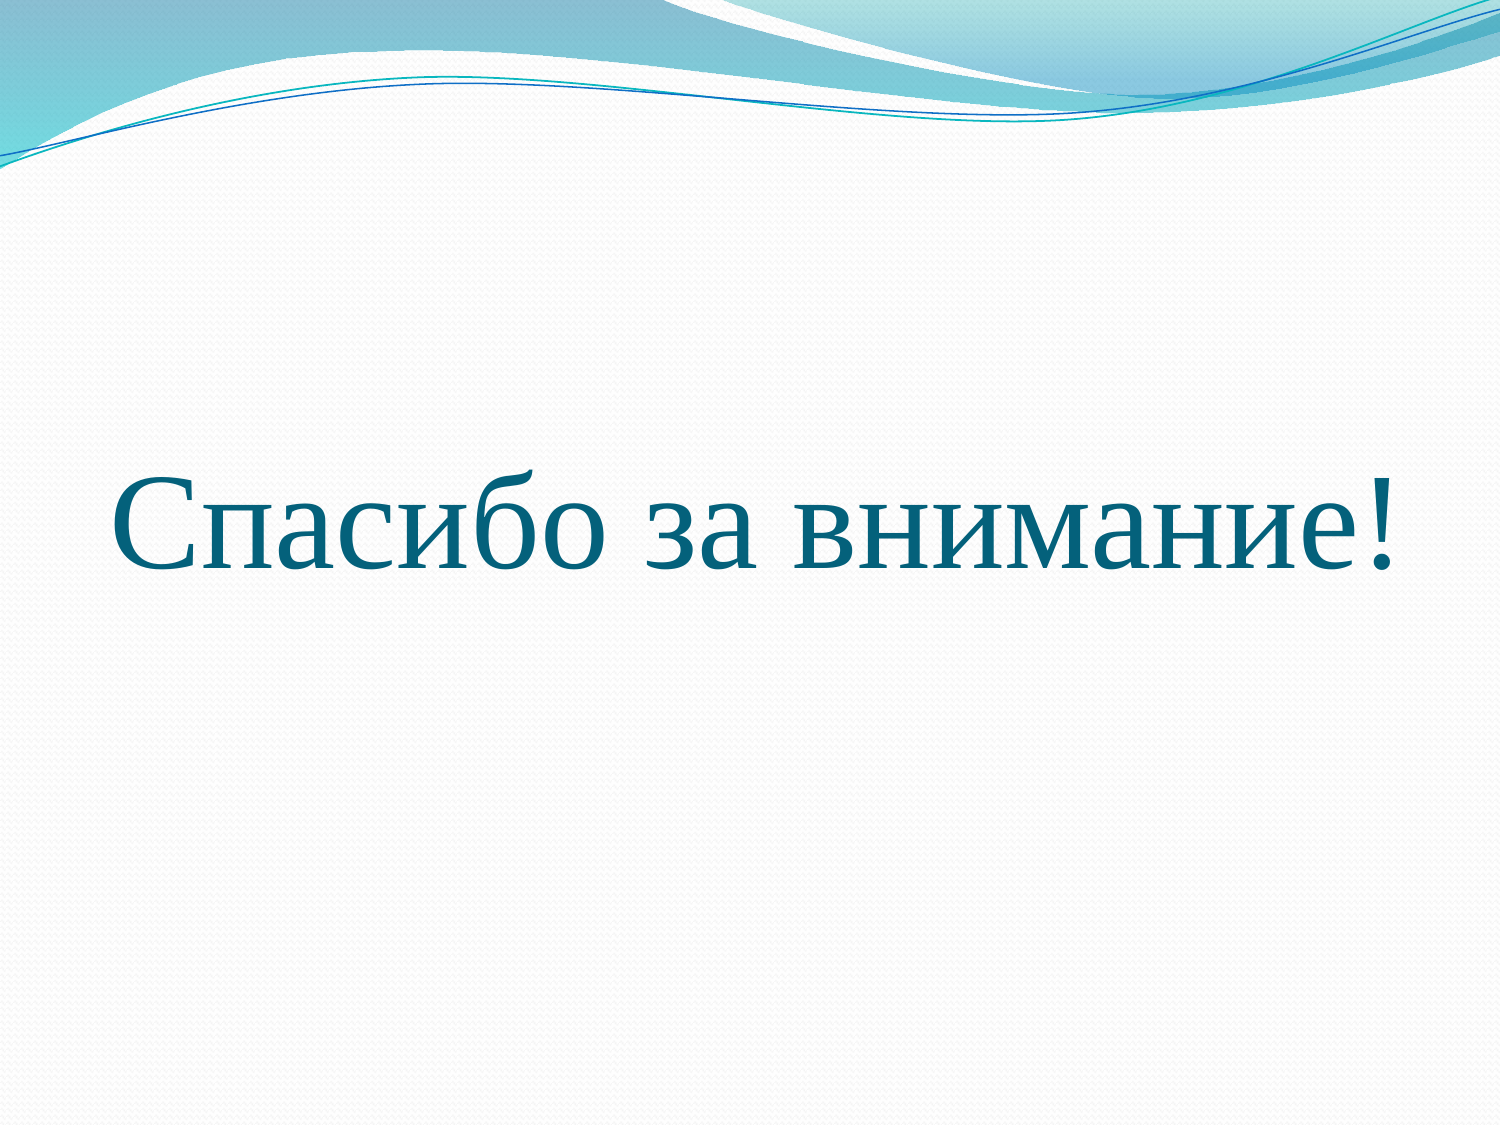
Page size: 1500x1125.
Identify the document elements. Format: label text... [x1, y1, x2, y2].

title Спасибо за внимание! [76, 408, 1440, 597]
